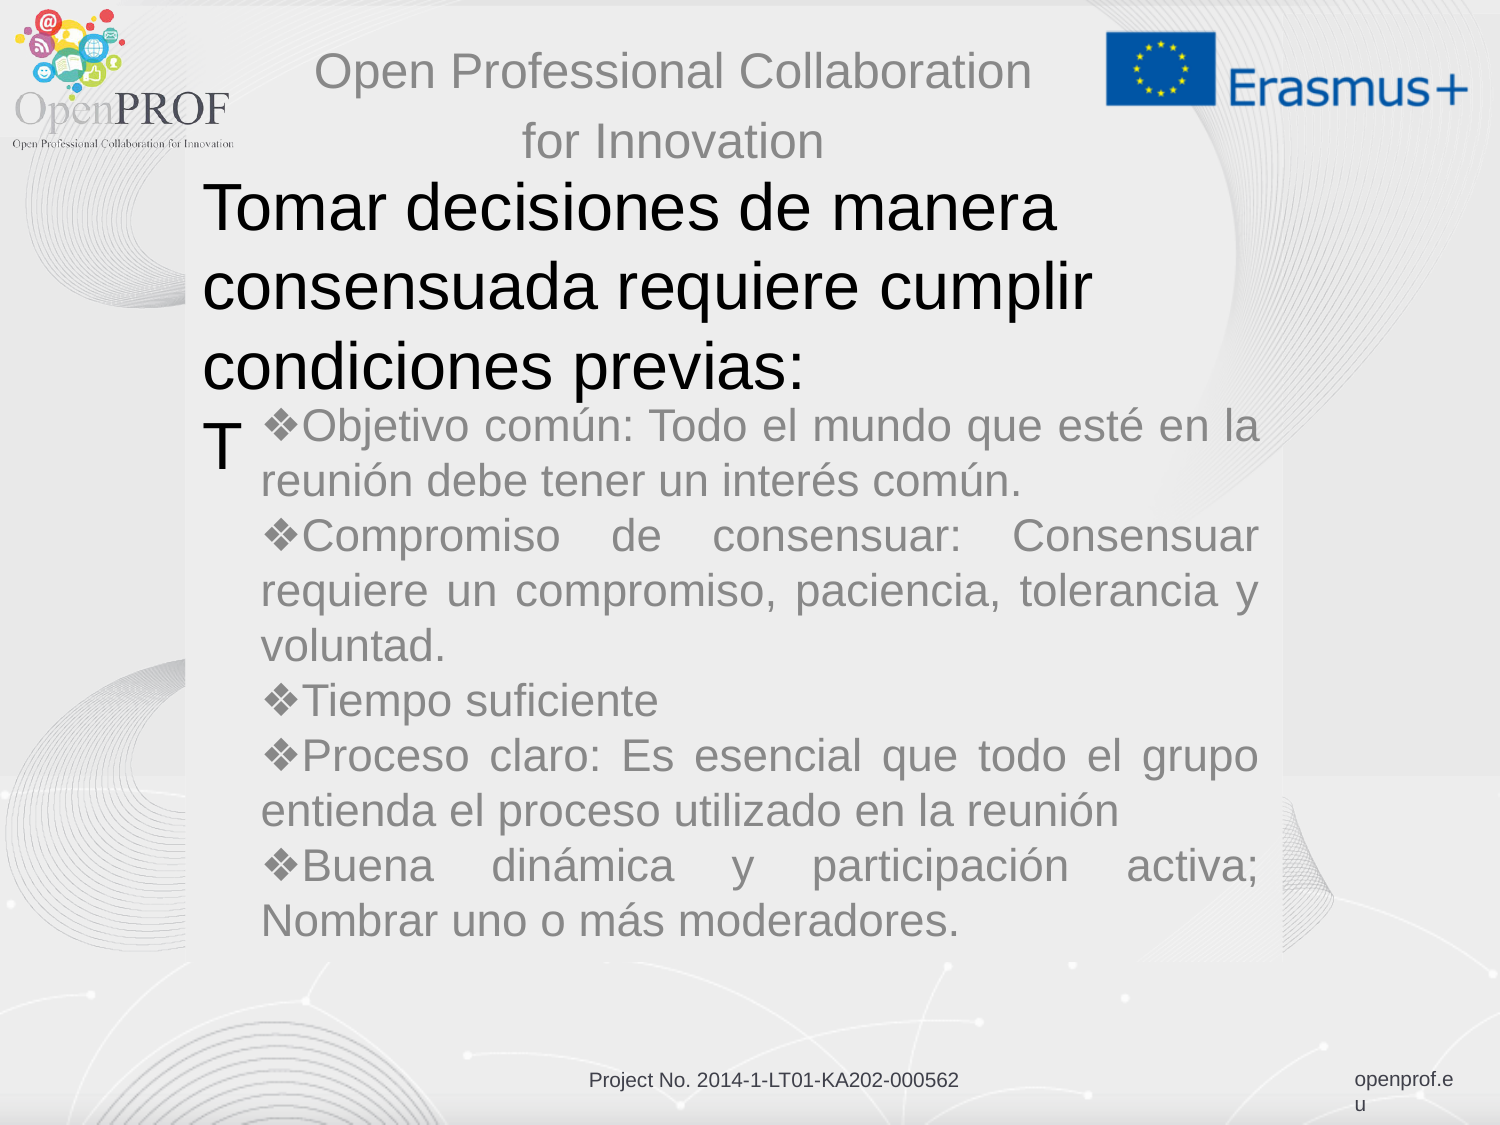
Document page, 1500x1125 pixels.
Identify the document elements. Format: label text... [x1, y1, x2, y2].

title Tomar decisiones de manera consensuada requiere cumplir condiciones previas: T [187, 295, 1317, 431]
subtitle Objetivo común: Todo el mundo que esté en la reunión debe tener un interés común. Compromiso de consensuar: Consensuar requiere un compromiso, paciencia, tolerancia y voluntad. Tiempo suficiente Proceso claro: Es esencial que todo el grupo entienda el proceso utilizado en la reunión Buena dinámica y participación activa; Nombrar uno o más moderadores. [187, 388, 1275, 638]
picture [0, 0, 1500, 1125]
text_box Open Professional Collaboration for Innovation [251, 31, 1110, 156]
